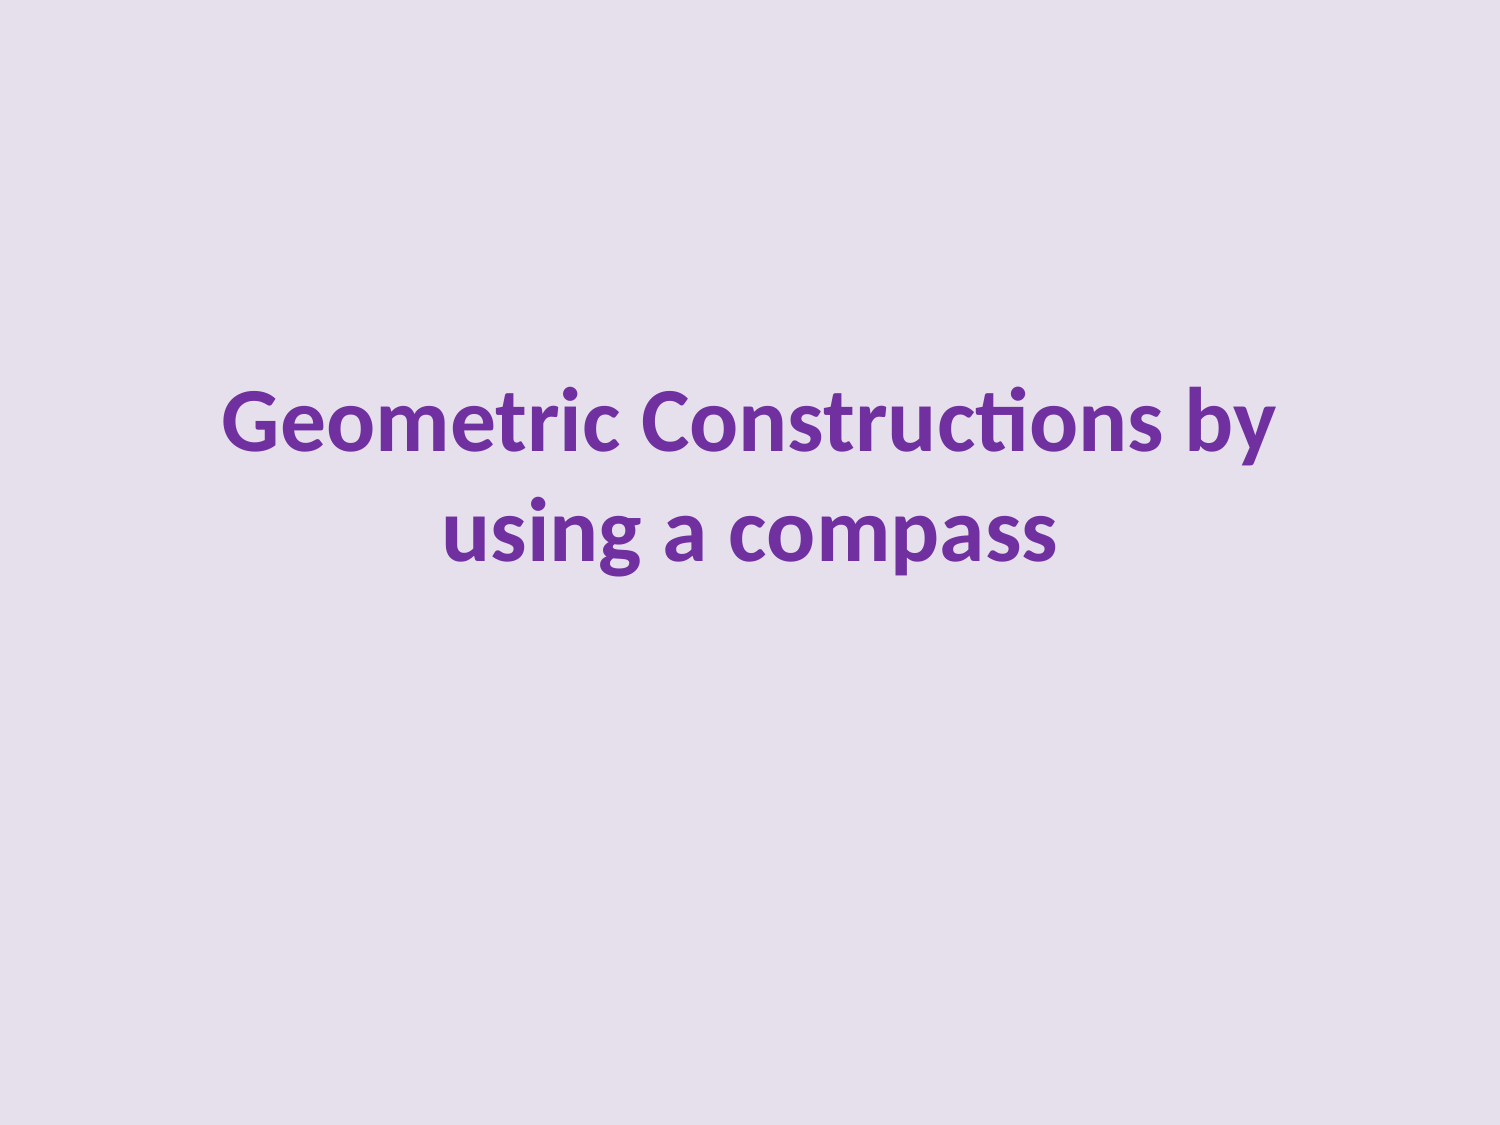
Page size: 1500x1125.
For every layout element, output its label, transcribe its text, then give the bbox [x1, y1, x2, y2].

title Geometric Constructions by using a compass [112, 349, 1388, 591]
